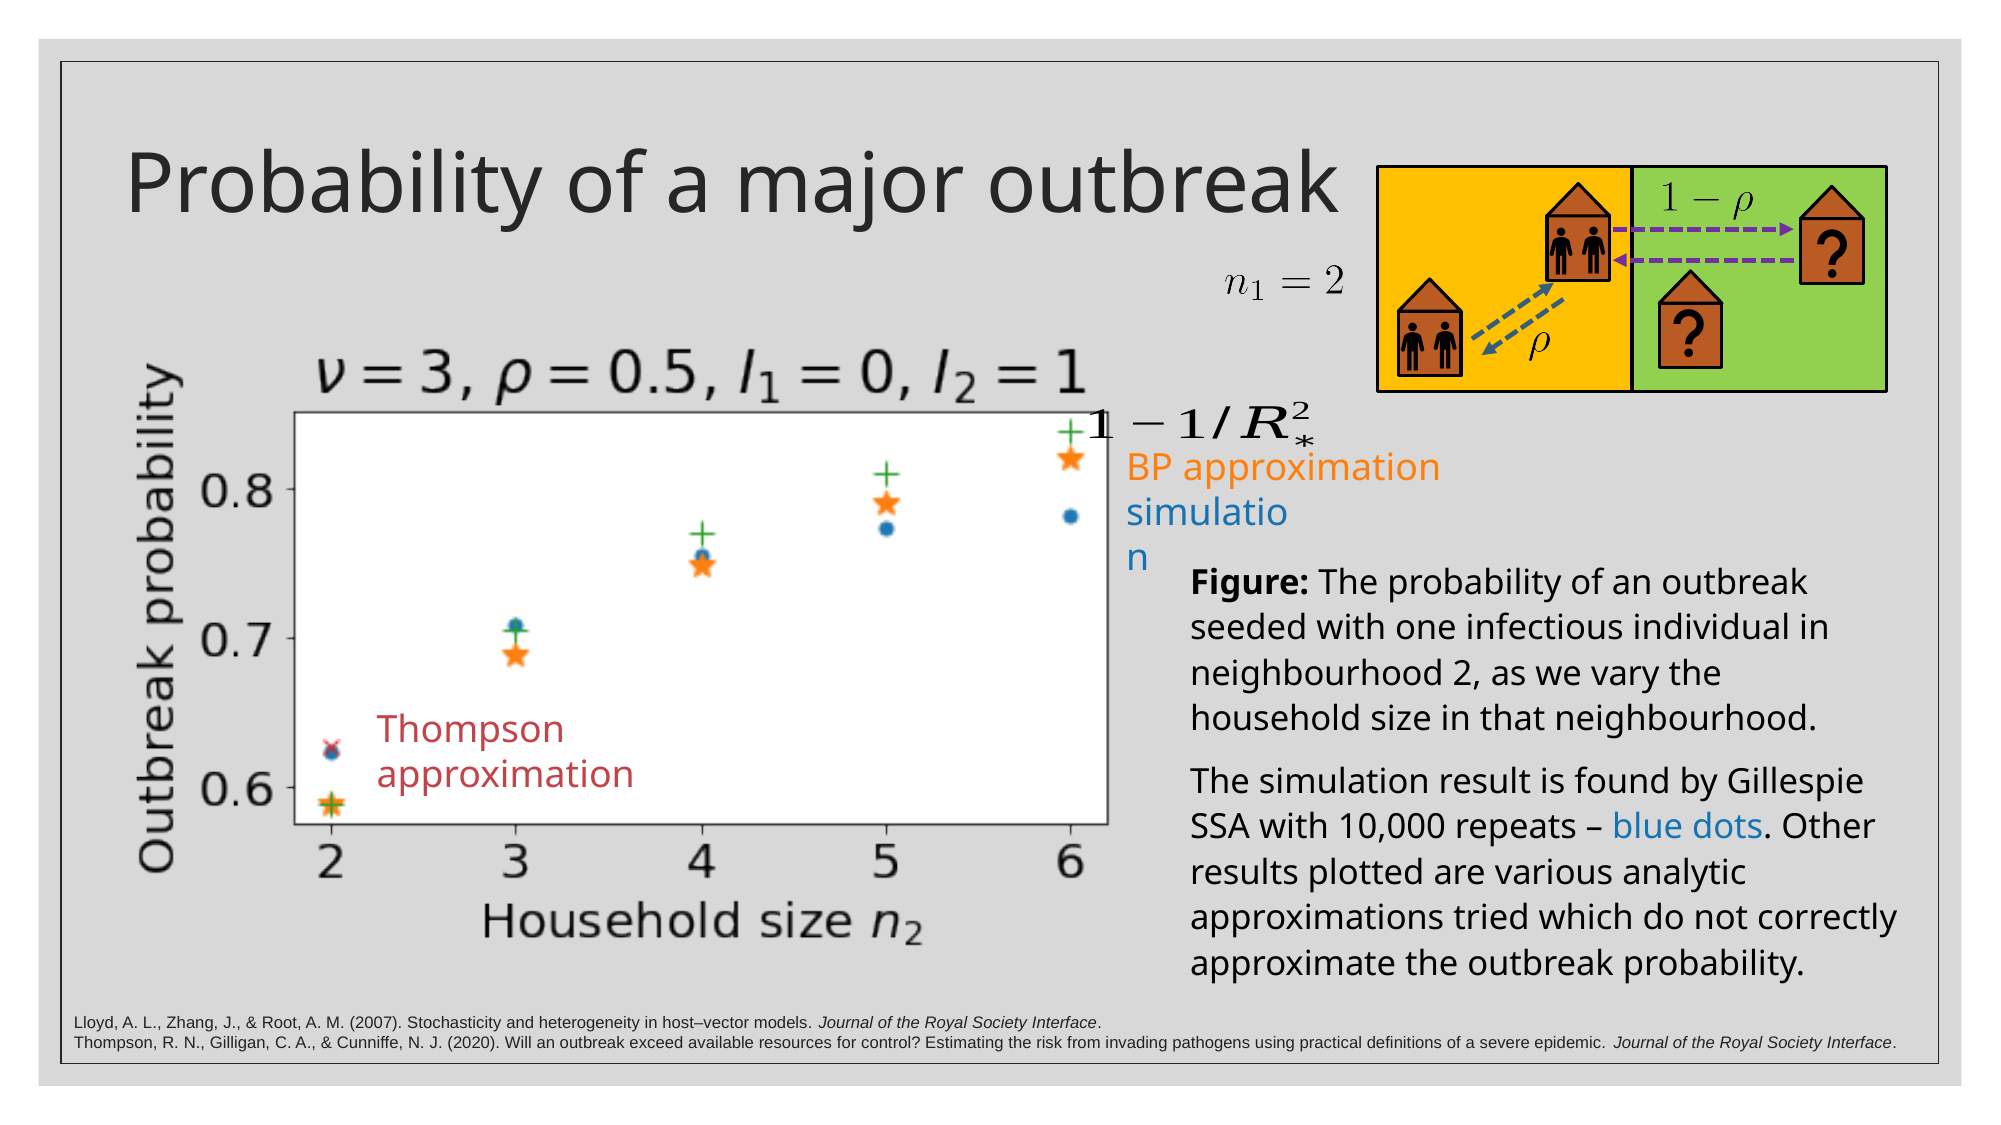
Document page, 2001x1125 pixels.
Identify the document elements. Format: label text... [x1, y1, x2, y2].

text_box BP approximation [1129, 435, 1492, 496]
footer Lloyd, A. L., Zhang, J., & Root, A. M. (2007). Stochasticity and heterogeneity in host–vector models. Journal of the Royal Society Interface. Thompson, R. N., Gilligan, C. A., & Cunniffe, N. J. (2020). Will an outbreak exceed available resources for control? Estimating the risk from invading pathogens using practical definitions of a severe epidemic. Journal of the Royal Society Interface. [58, 1020, 1925, 1060]
title Probability of a major outbreak [109, 73, 1760, 298]
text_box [1536, 183, 1610, 281]
text_box [1631, 166, 1888, 393]
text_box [1481, 299, 1564, 356]
picture [1663, 182, 1753, 220]
text_box simulation [1129, 480, 1320, 586]
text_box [1472, 282, 1554, 323]
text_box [1659, 270, 1723, 368]
picture [1804, 225, 1860, 282]
picture [1529, 332, 1550, 361]
picture [122, 327, 1125, 971]
picture [1225, 265, 1343, 300]
picture [1660, 305, 1717, 361]
list Figure: The probability of an outbreak seeded with one infectious individual in neighbourhood 2, as we vary the household size in that neighbourhood. The simulation result is found by Gillespie SSA with 10,000 repeats – blue dots. Other results plotted are various analytic approximations tried which do not correctly approximate the outbreak probability. [1175, 548, 1915, 1008]
picture [1420, 320, 1470, 370]
picture [1568, 225, 1619, 275]
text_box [1387, 279, 1462, 376]
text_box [1800, 186, 1864, 226]
text_box [1376, 166, 1631, 393]
